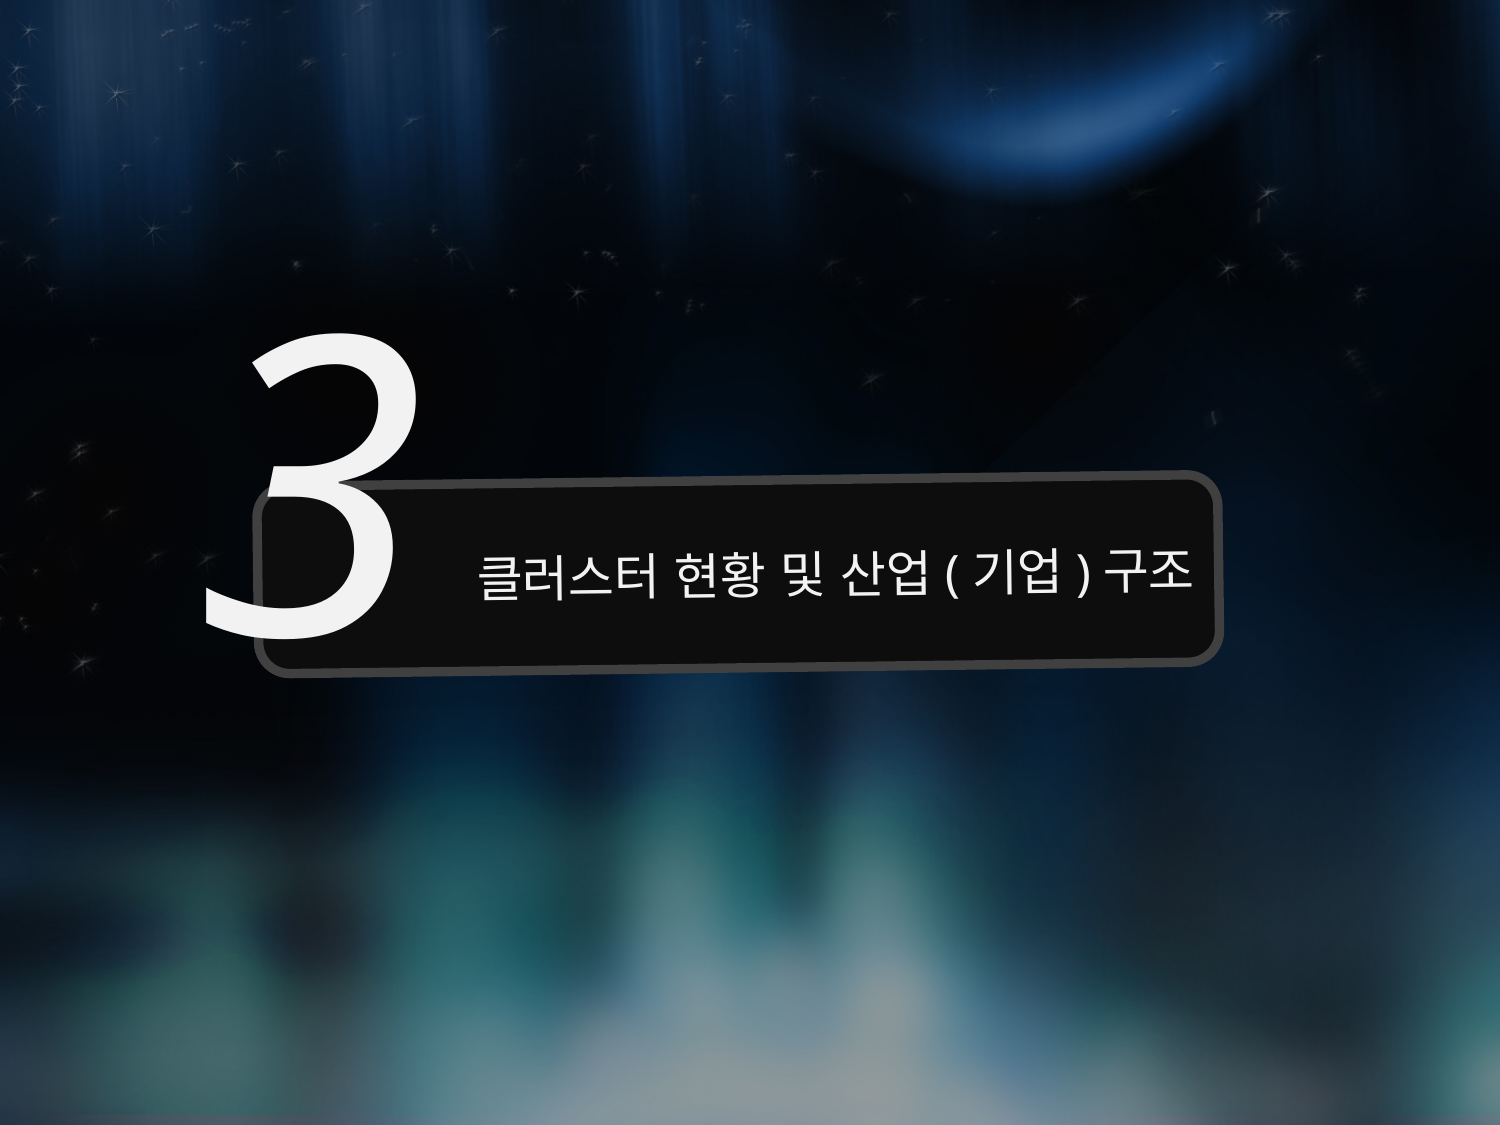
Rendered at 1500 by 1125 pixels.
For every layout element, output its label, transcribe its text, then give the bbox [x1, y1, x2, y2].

text_box 클러스터 현황 및 산업(기업)구조 [441, 472, 1222, 674]
picture [0, 0, 1500, 1125]
text_box 3 [182, 210, 441, 726]
